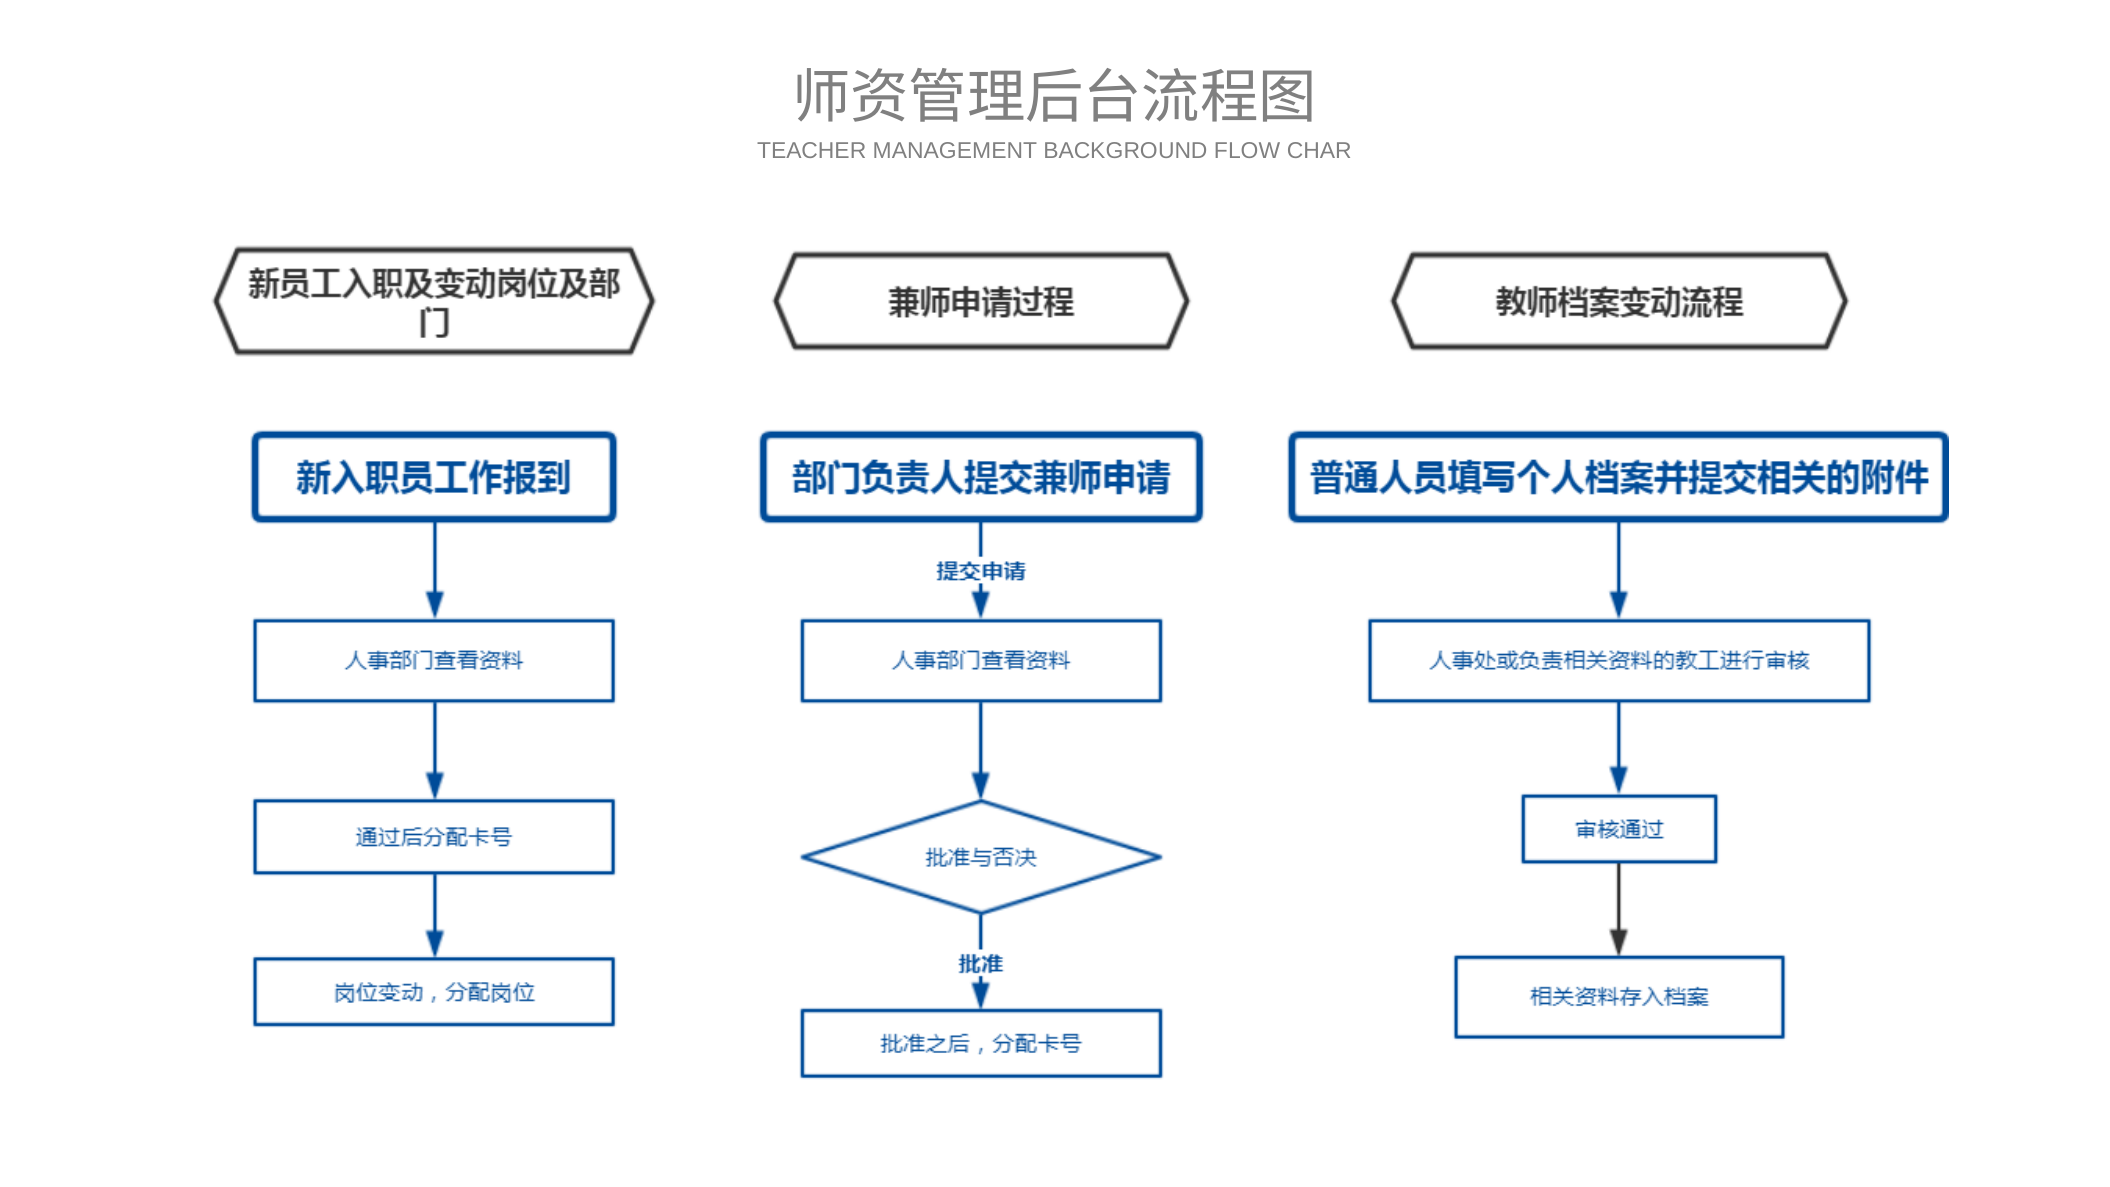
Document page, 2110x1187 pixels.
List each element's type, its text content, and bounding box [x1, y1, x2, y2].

picture [210, 241, 1949, 1089]
text_box 师资管理后台流程图 [785, 58, 1325, 129]
text_box TEACHER MANAGEMENT BACKGROUND FLOW CHAR [703, 135, 1407, 163]
